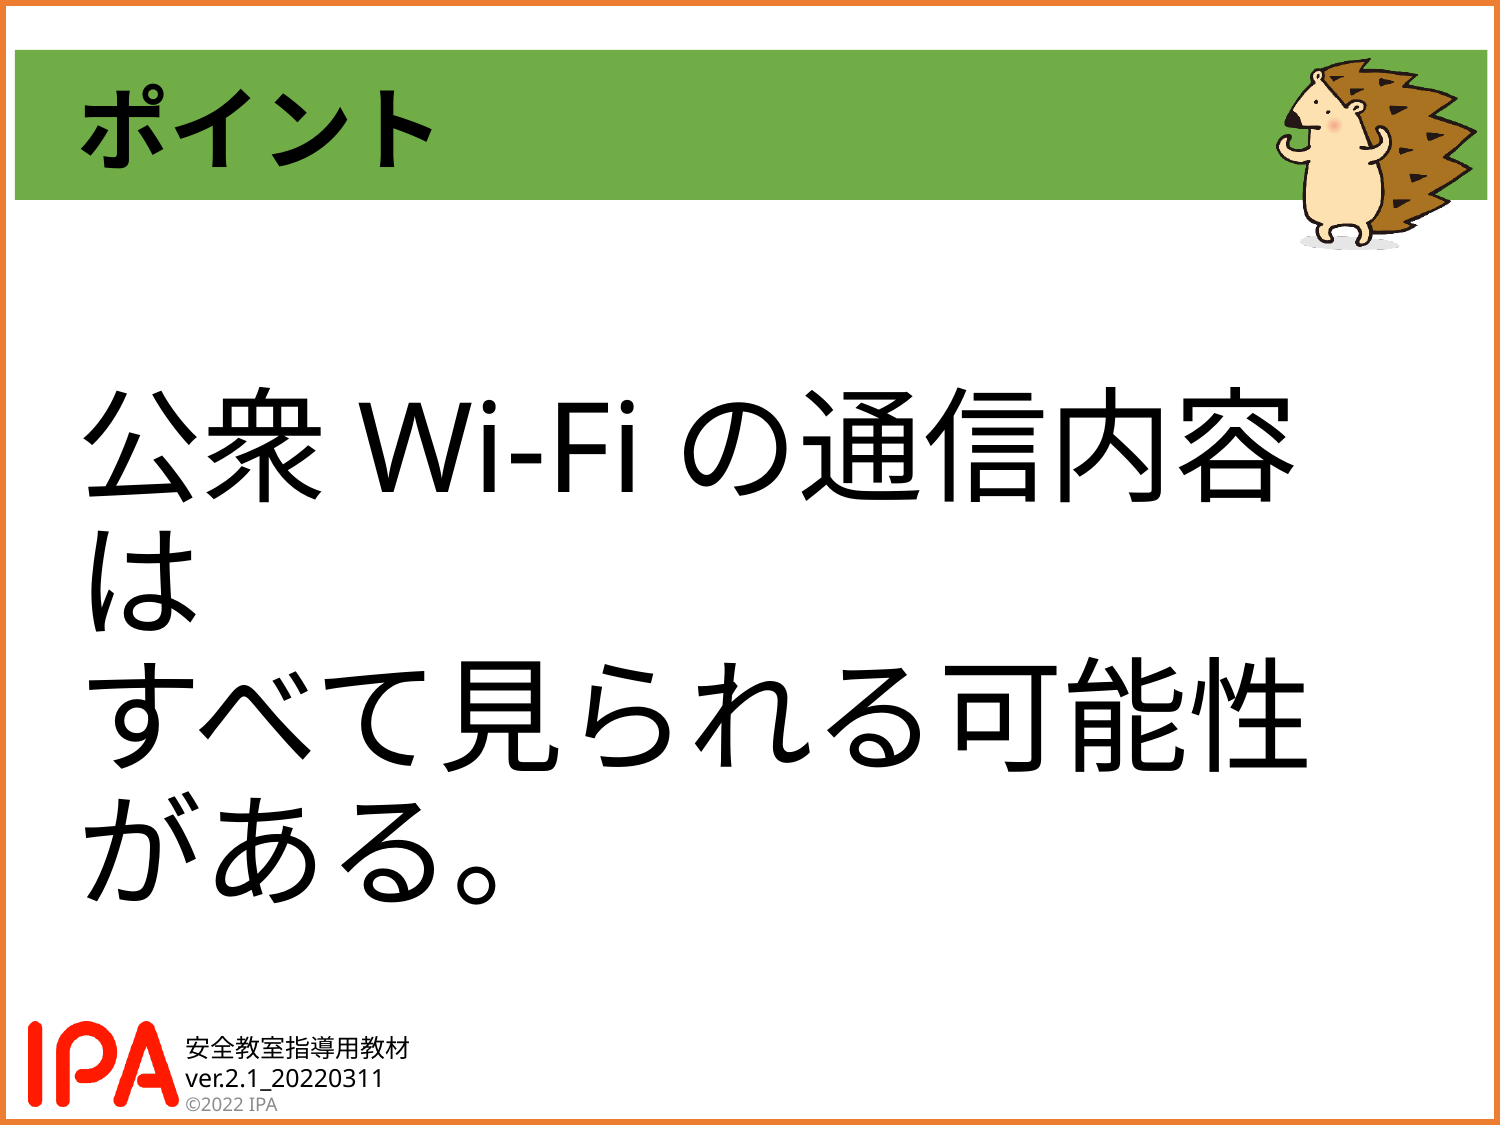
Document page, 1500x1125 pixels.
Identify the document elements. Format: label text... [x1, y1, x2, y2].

list 公衆Wi-Fiの通信内容は すべて見られる可能性がある。 [62, 376, 1419, 1091]
picture [1276, 58, 1477, 250]
title ポイント [62, 81, 1330, 186]
picture [28, 1021, 179, 1107]
